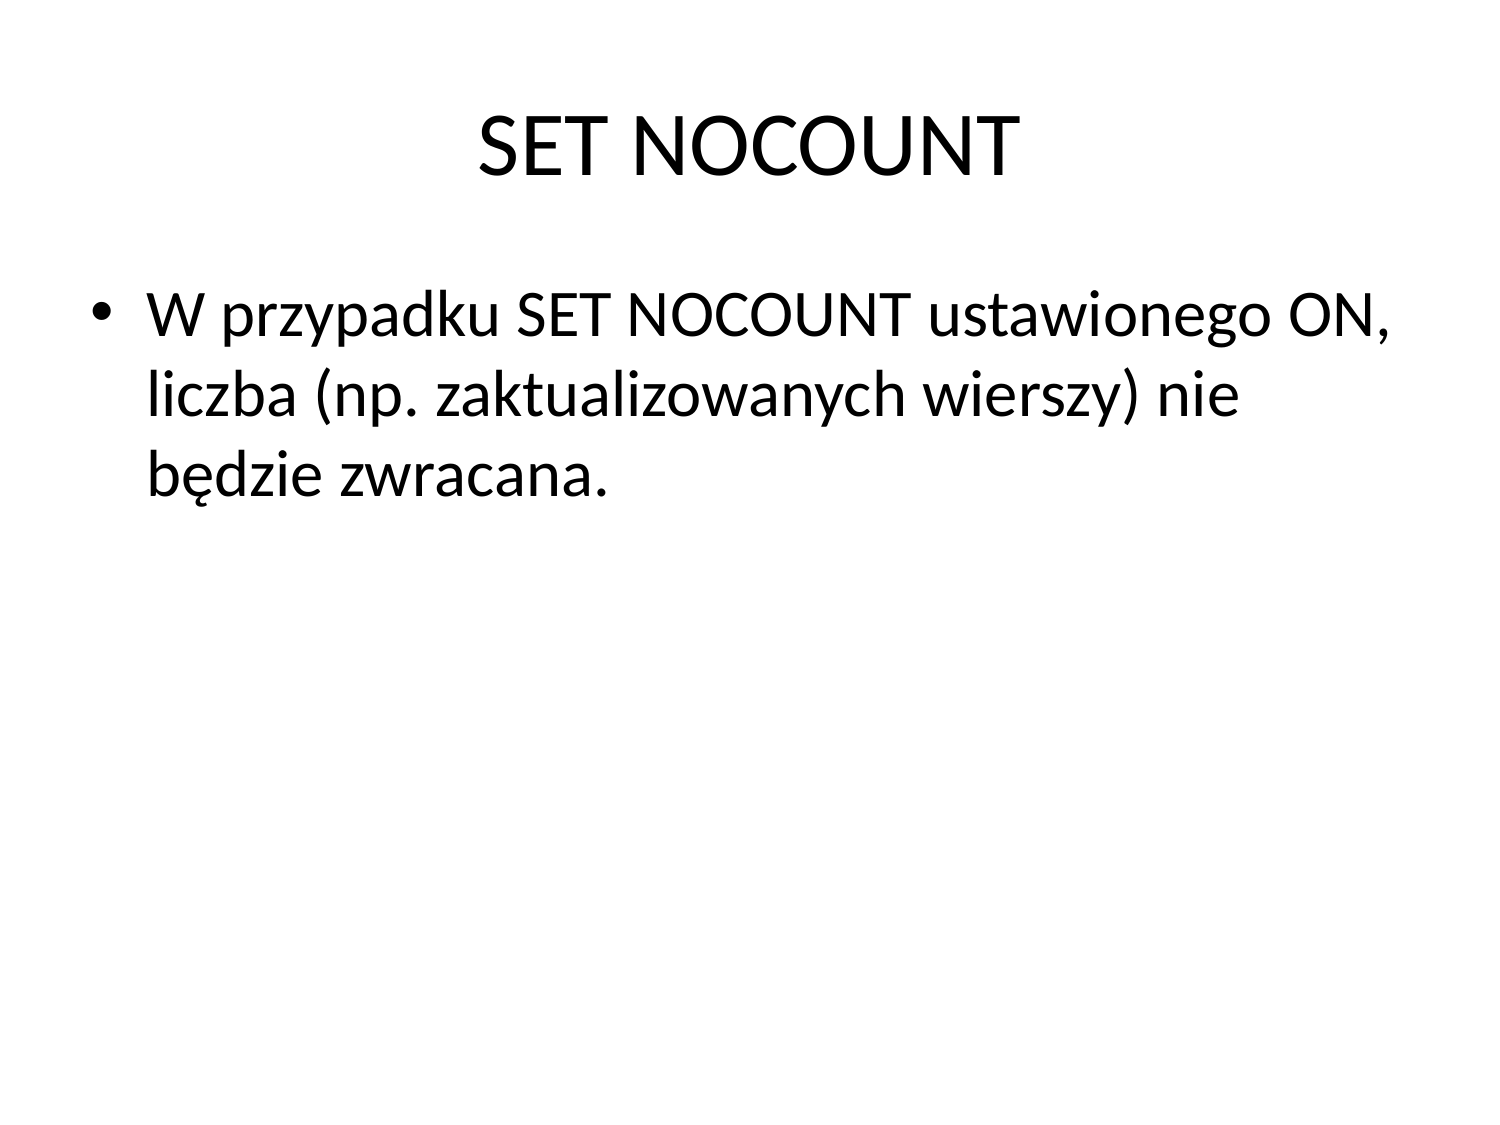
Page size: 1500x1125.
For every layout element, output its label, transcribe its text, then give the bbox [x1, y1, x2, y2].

list W przypadku SET NOCOUNT ustawionego ON, liczba (np. zaktualizowanych wierszy) nie będzie zwracana. [75, 262, 1425, 1005]
title SET NOCOUNT [75, 45, 1425, 233]
